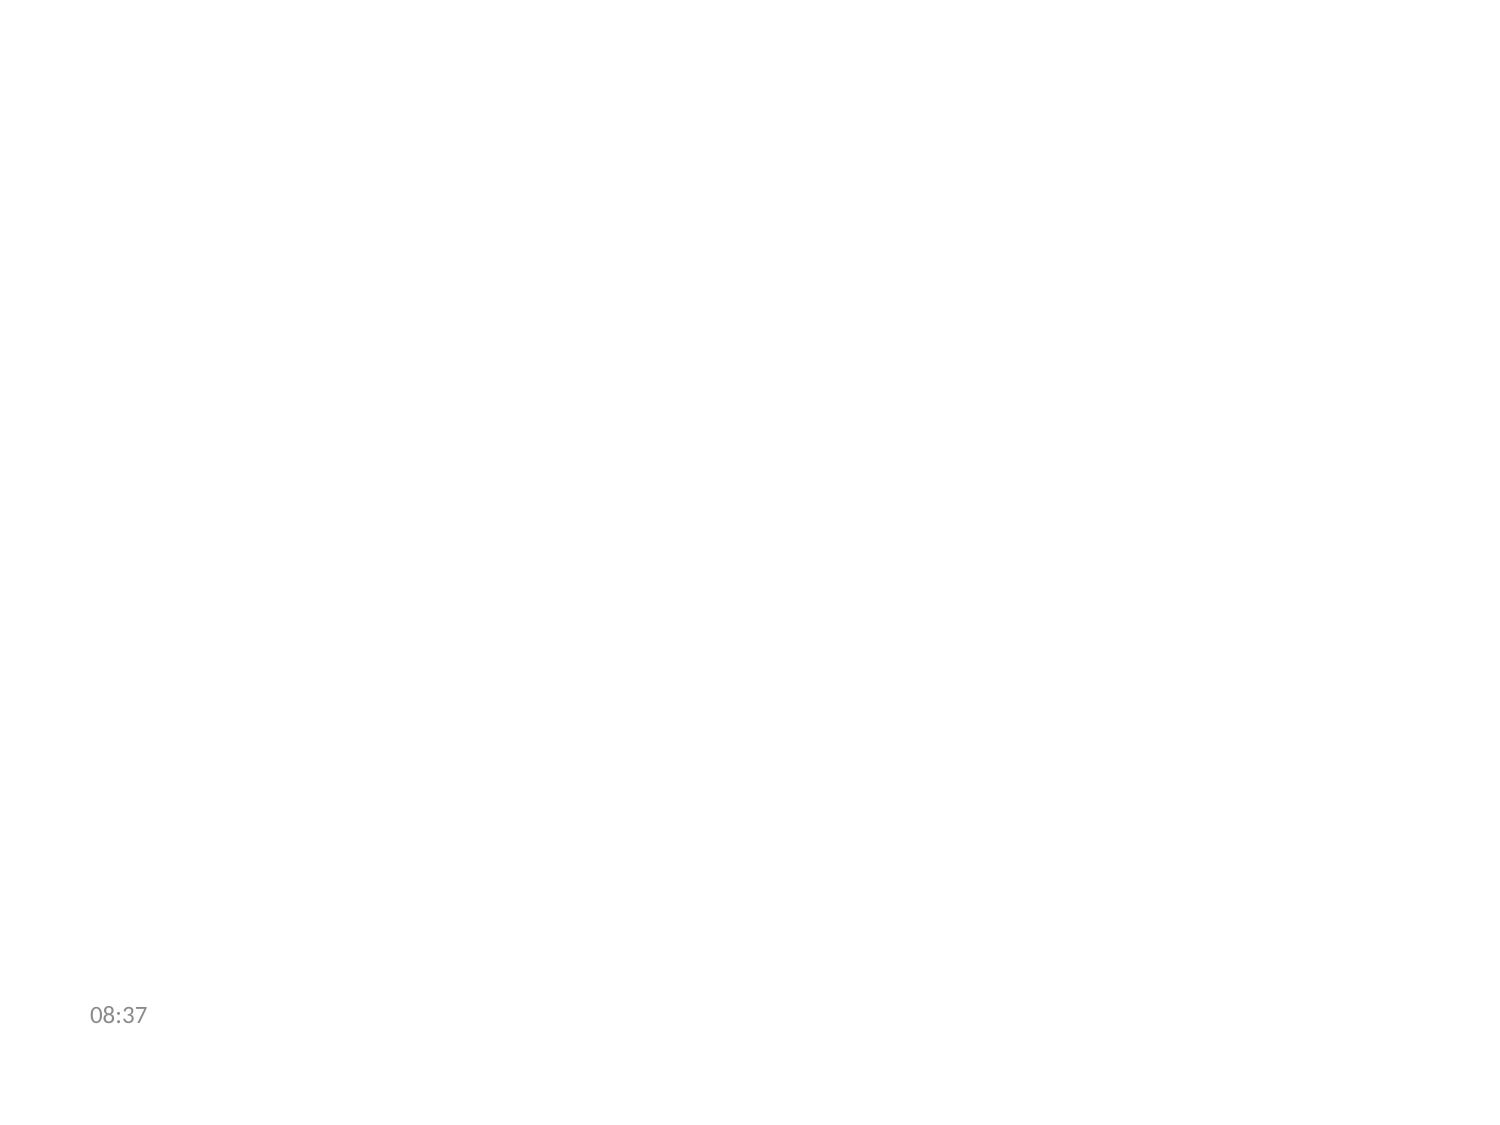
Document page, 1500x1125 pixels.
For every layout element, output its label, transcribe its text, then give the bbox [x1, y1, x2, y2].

text_box 15:35 [75, 983, 425, 1044]
